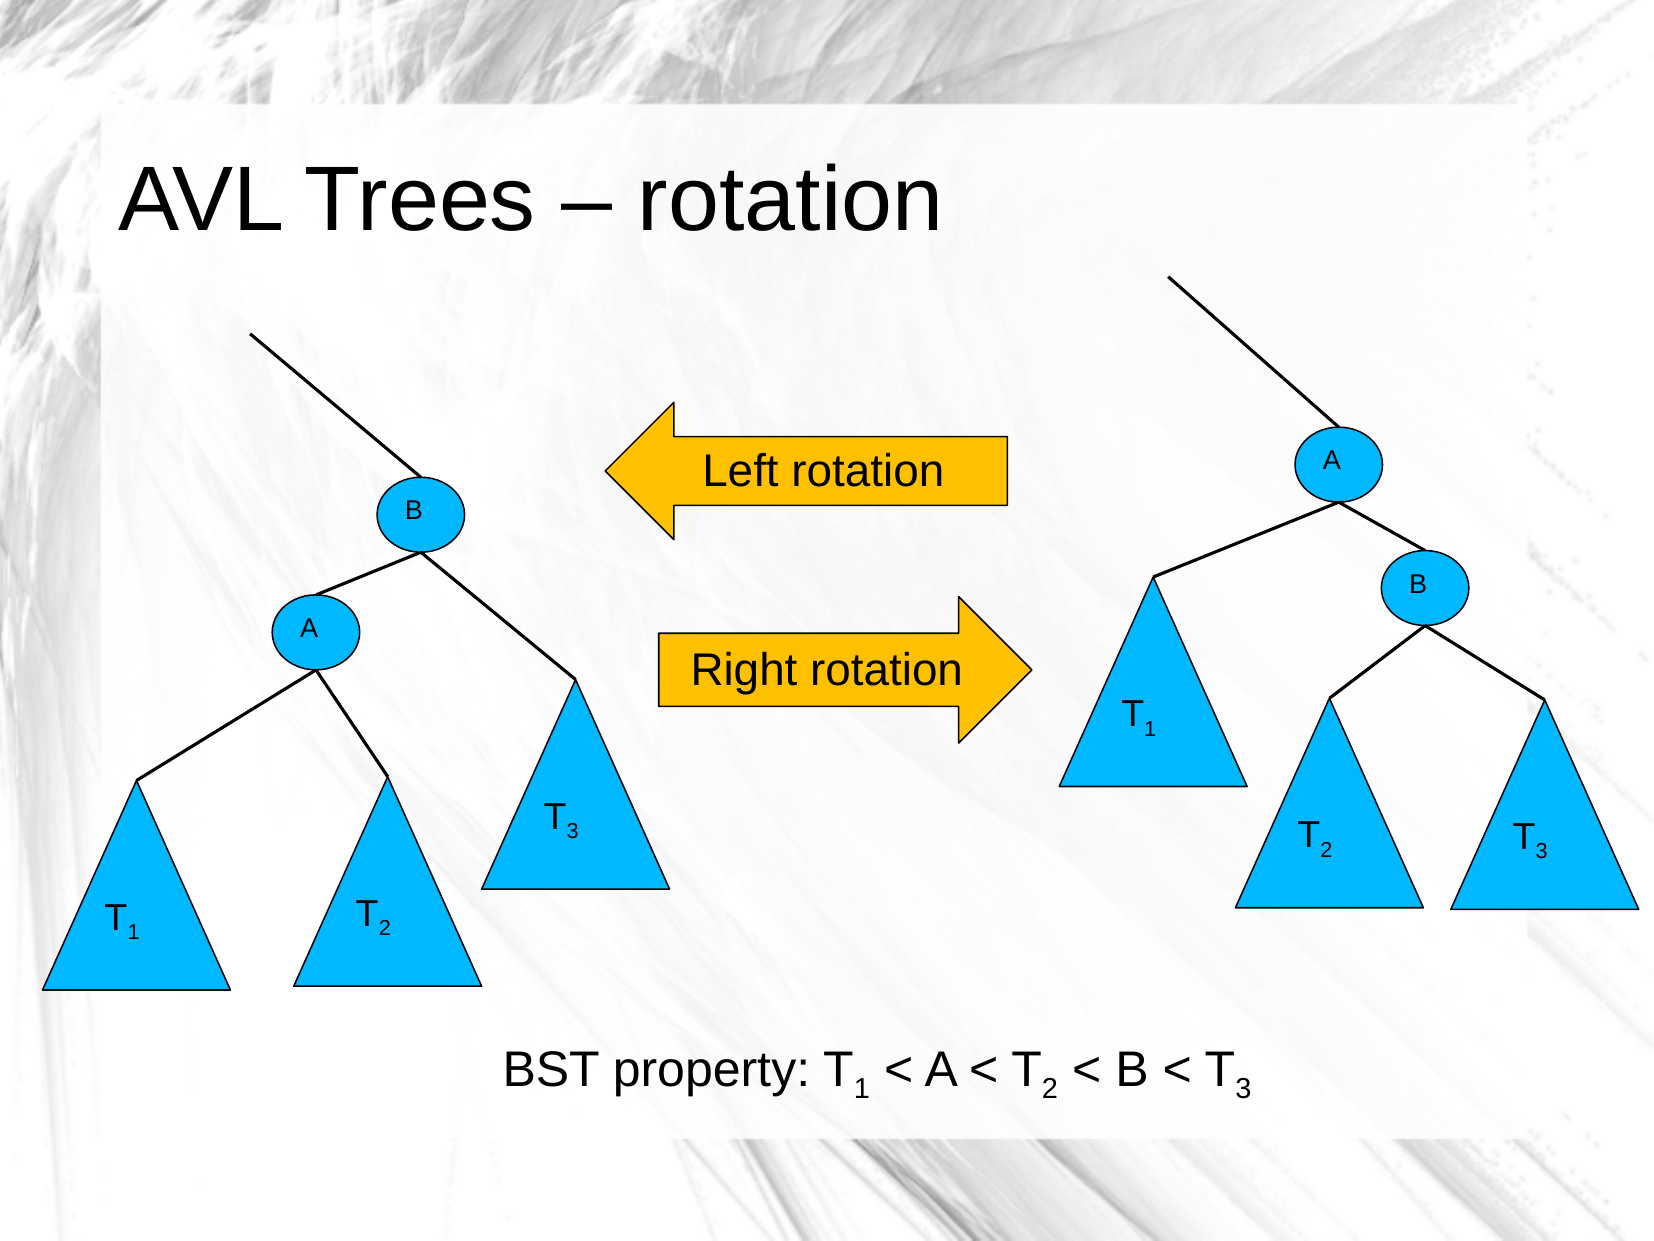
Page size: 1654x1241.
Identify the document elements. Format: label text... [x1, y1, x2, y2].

text_box BST property: T1 < A < T2 < B < T3 [487, 1029, 1267, 1108]
text_box Right rotation [670, 596, 1032, 744]
picture [0, 0, 1654, 1241]
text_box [42, 333, 670, 991]
text_box Left rotation [670, 402, 1008, 540]
title AVL Trees – rotation [118, 93, 1506, 299]
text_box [1059, 276, 1639, 910]
